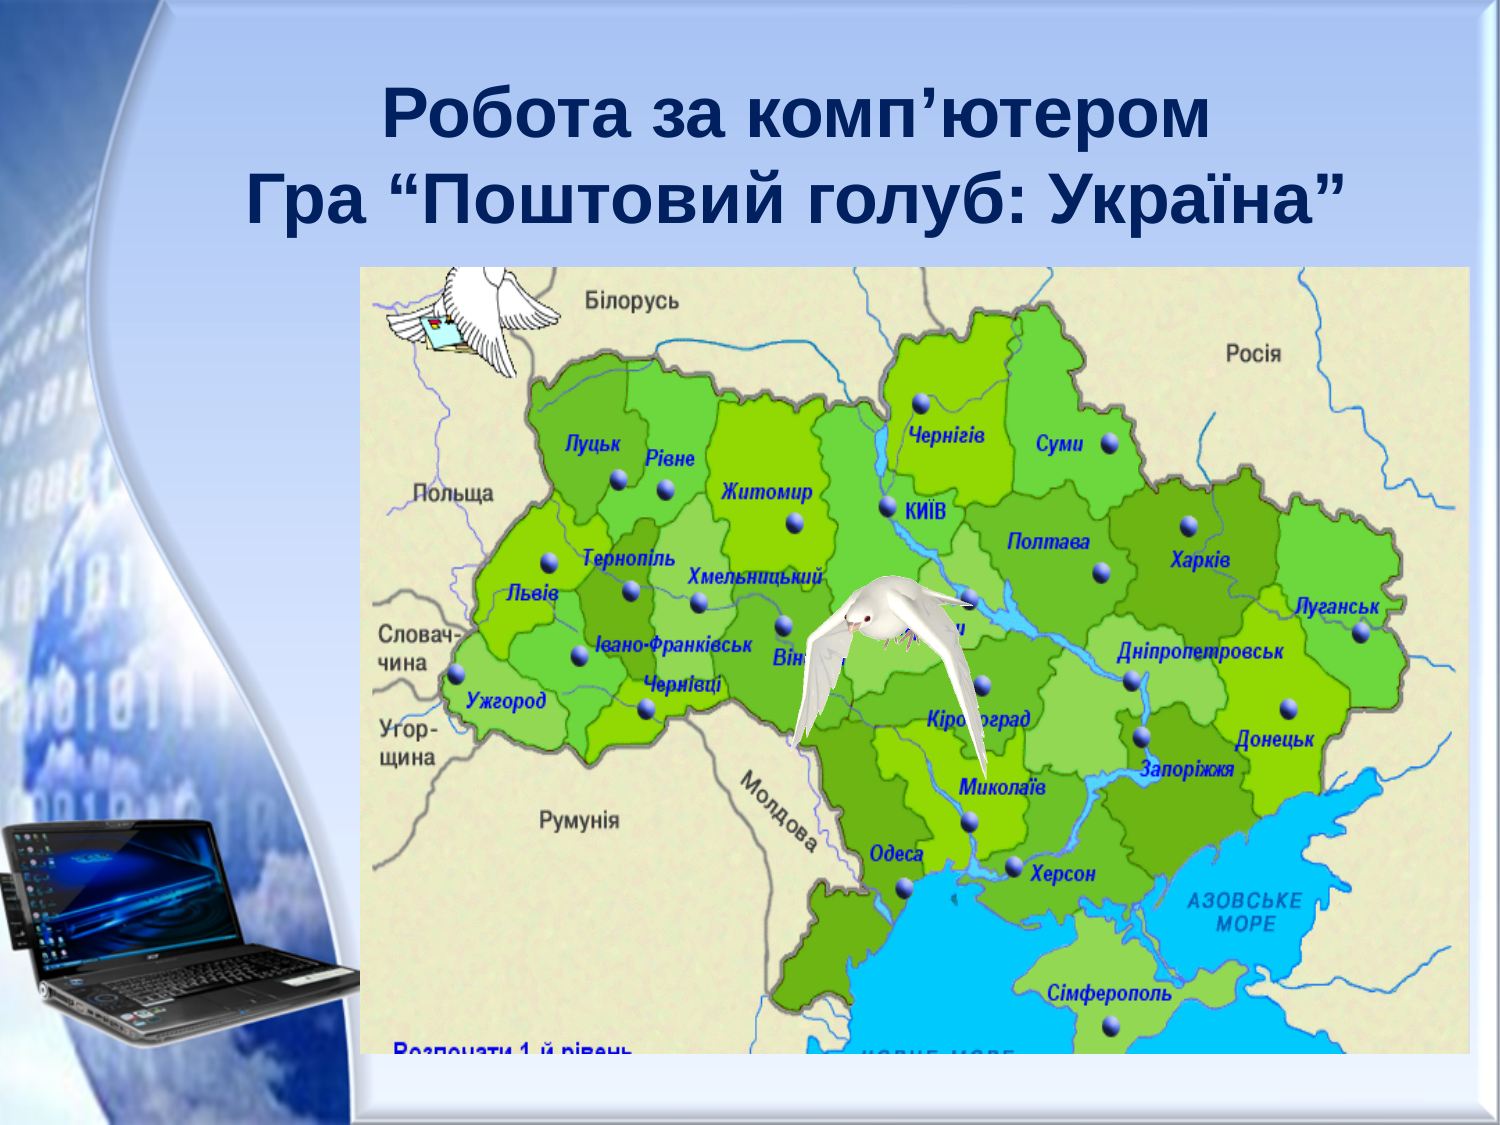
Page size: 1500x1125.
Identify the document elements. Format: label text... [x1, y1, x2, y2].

picture [0, 0, 1500, 1125]
title Робота за комп’ютером Гра “Поштовий голуб: Україна” [128, 58, 1465, 247]
